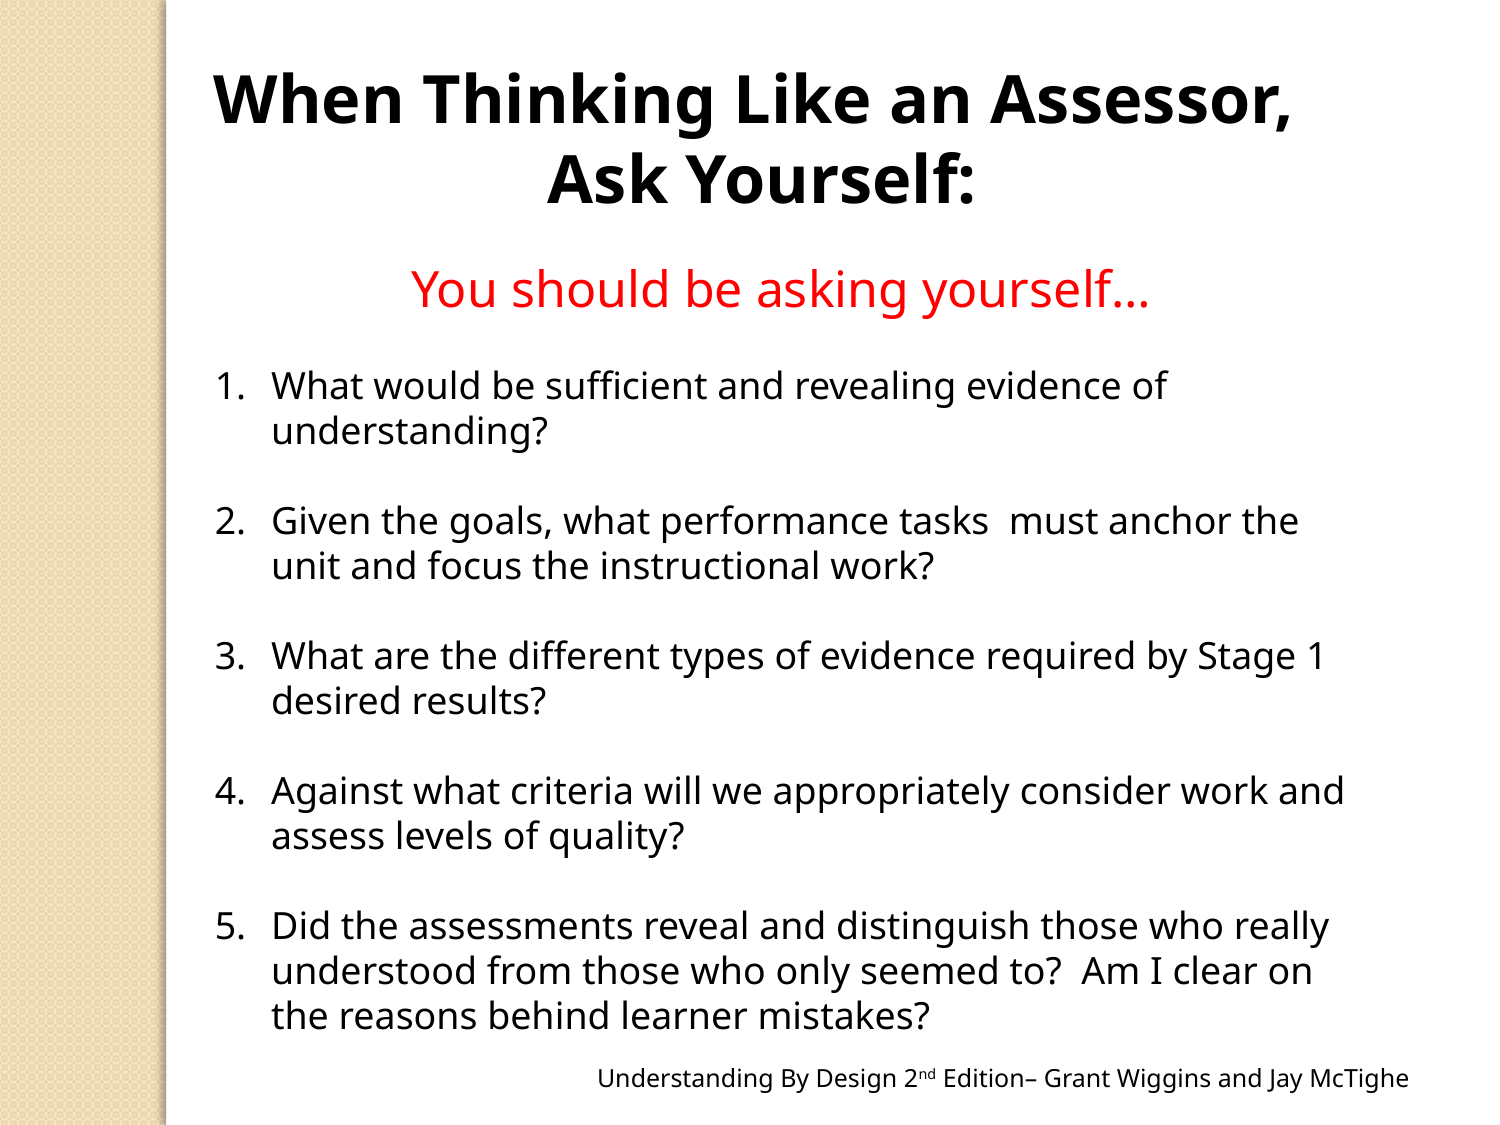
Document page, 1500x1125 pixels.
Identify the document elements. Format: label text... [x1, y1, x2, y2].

text_box You should be asking yourself… What would be sufficient and revealing evidence of understanding? Given the goals, what performance tasks must anchor the unit and focus the instructional work? What are the different types of evidence required by Stage 1 desired results? Against what criteria will we appropriately consider work and assess levels of quality? Did the assessments reveal and distinguish those who really understood from those who only seemed to? Am I clear on the reasons behind learner mistakes? [200, 249, 1363, 1045]
text_box When Thinking Like an Assessor, Ask Yourself: [162, 49, 1363, 225]
text_box Understanding By Design 2nd Edition– Grant Wiggins and Jay McTighe [299, 1054, 1425, 1100]
